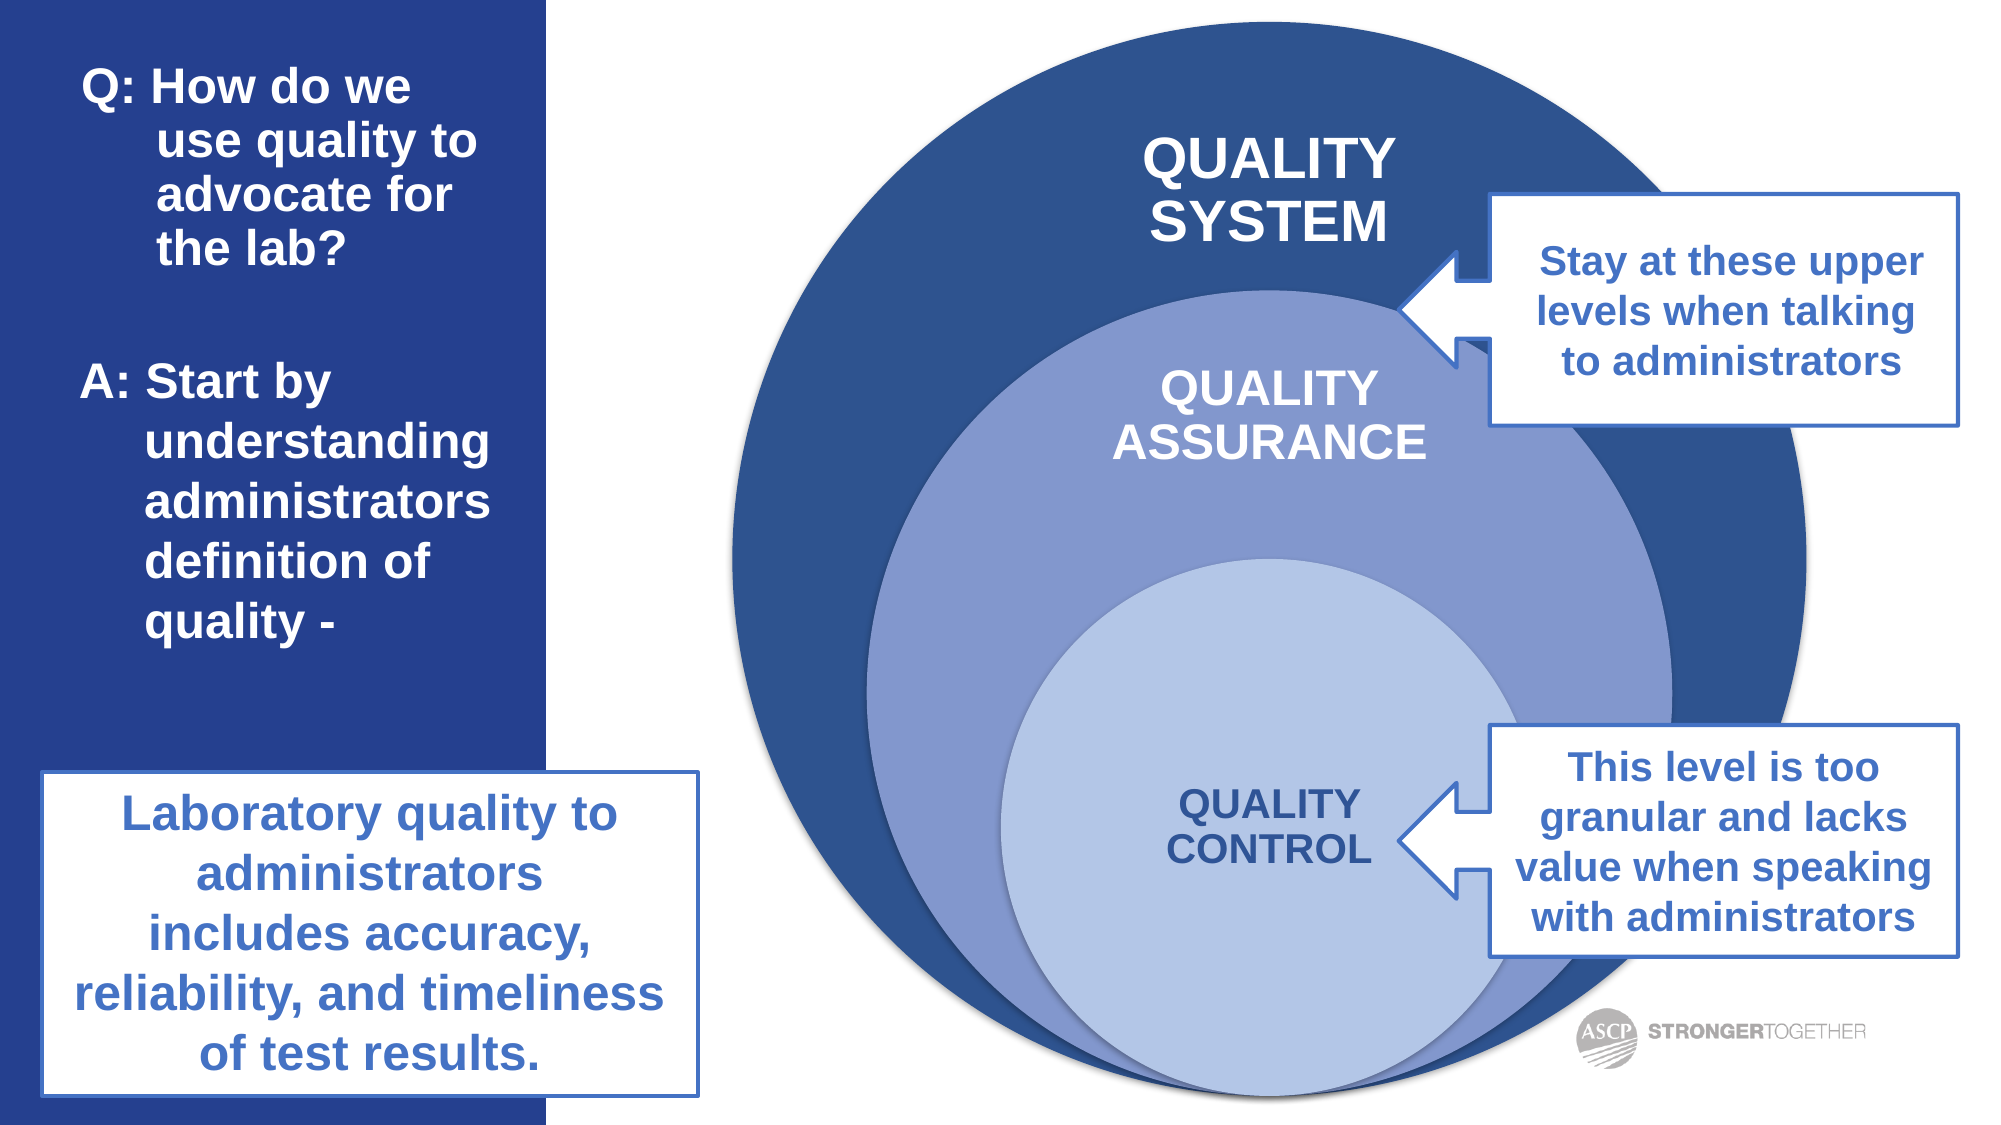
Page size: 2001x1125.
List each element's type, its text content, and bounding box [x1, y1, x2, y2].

text_box This level is too granular and lacks value when speaking with administrators [1811, 725, 1958, 957]
title Q: How do we use quality to advocate for the lab? [66, 53, 518, 330]
text_box A: Start by understanding administrators definition of quality - [63, 340, 617, 716]
picture [1807, 1008, 1866, 1069]
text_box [732, 21, 1807, 1097]
text_box Stay at these upper levels when talking to administrators [1811, 226, 1951, 426]
list Laboratory quality to administrators includes accuracy, reliability, and timeliness of test results. [42, 772, 698, 1096]
text_box [1811, 193, 1958, 426]
